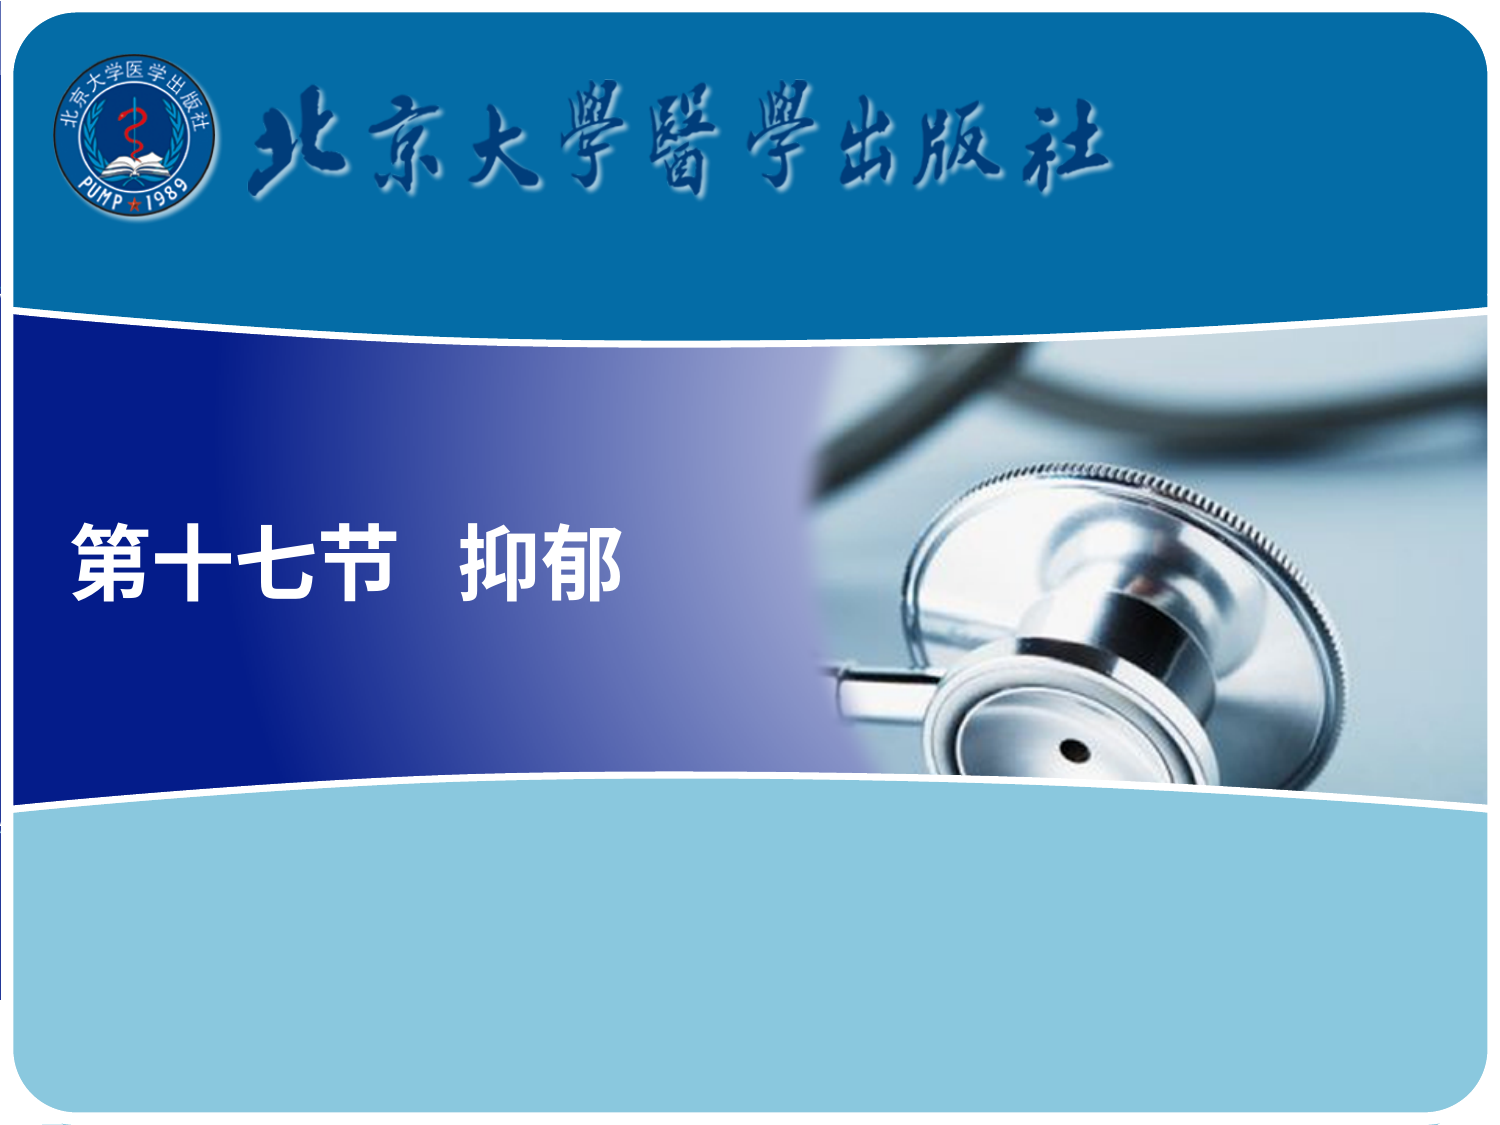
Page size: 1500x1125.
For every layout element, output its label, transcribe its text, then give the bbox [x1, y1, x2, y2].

title 第十七节 抑郁 [52, 373, 904, 749]
picture [53, 54, 1117, 225]
picture [14, 315, 1487, 805]
